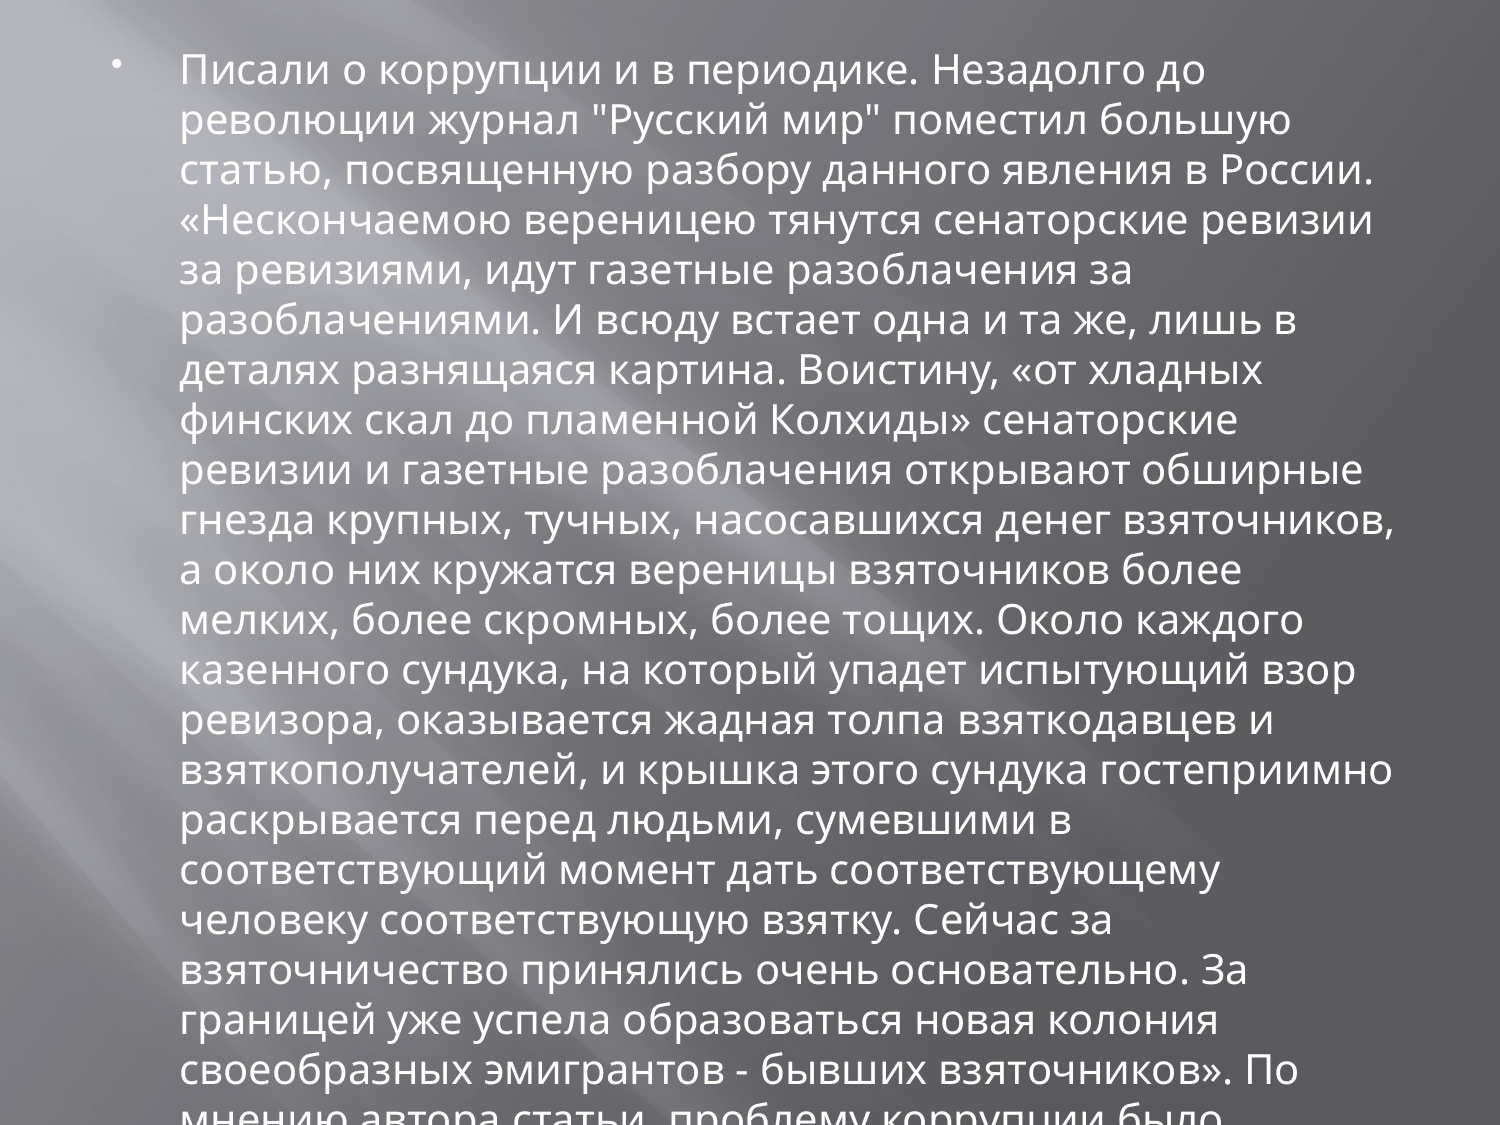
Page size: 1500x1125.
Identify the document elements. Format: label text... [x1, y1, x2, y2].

list Писали о коррупции и в периодике. Незадолго до революции журнал "Русский мир" поместил большую статью, посвященную разбору данного явления в России. «Нескончаемою вереницею тянутся сенаторские ревизии за ревизиями, идут газетные разоблачения за разоблачениями. И всюду встает одна и та же, лишь в деталях разнящаяся картина. Воистину, «от хладных финских скал до пламенной Колхиды» сенаторские ревизии и газетные разоблачения открывают обширные гнезда крупных, тучных, насосавшихся денег взяточников, а около них кружатся вереницы взяточников более мелких, более скромных, более тощих. Около каждого казенного сундука, на который упадет испытующий взор ревизора, оказывается жадная толпа взяткодавцев и взяткополучателей, и крышка этого сундука гостеприимно раскрывается перед людьми, сумевшими в соответствующий момент дать соответствующему человеку соответствующую взятку. Сейчас за взяточничество принялись очень основательно. За границей уже успела образоваться новая колония своеобразных эмигрантов - бывших взяточников». По мнению автора статьи, проблему коррупции было возможно решить лишь при помощи радикальных изменений всей системы управления государством. [75, 35, 1425, 1035]
